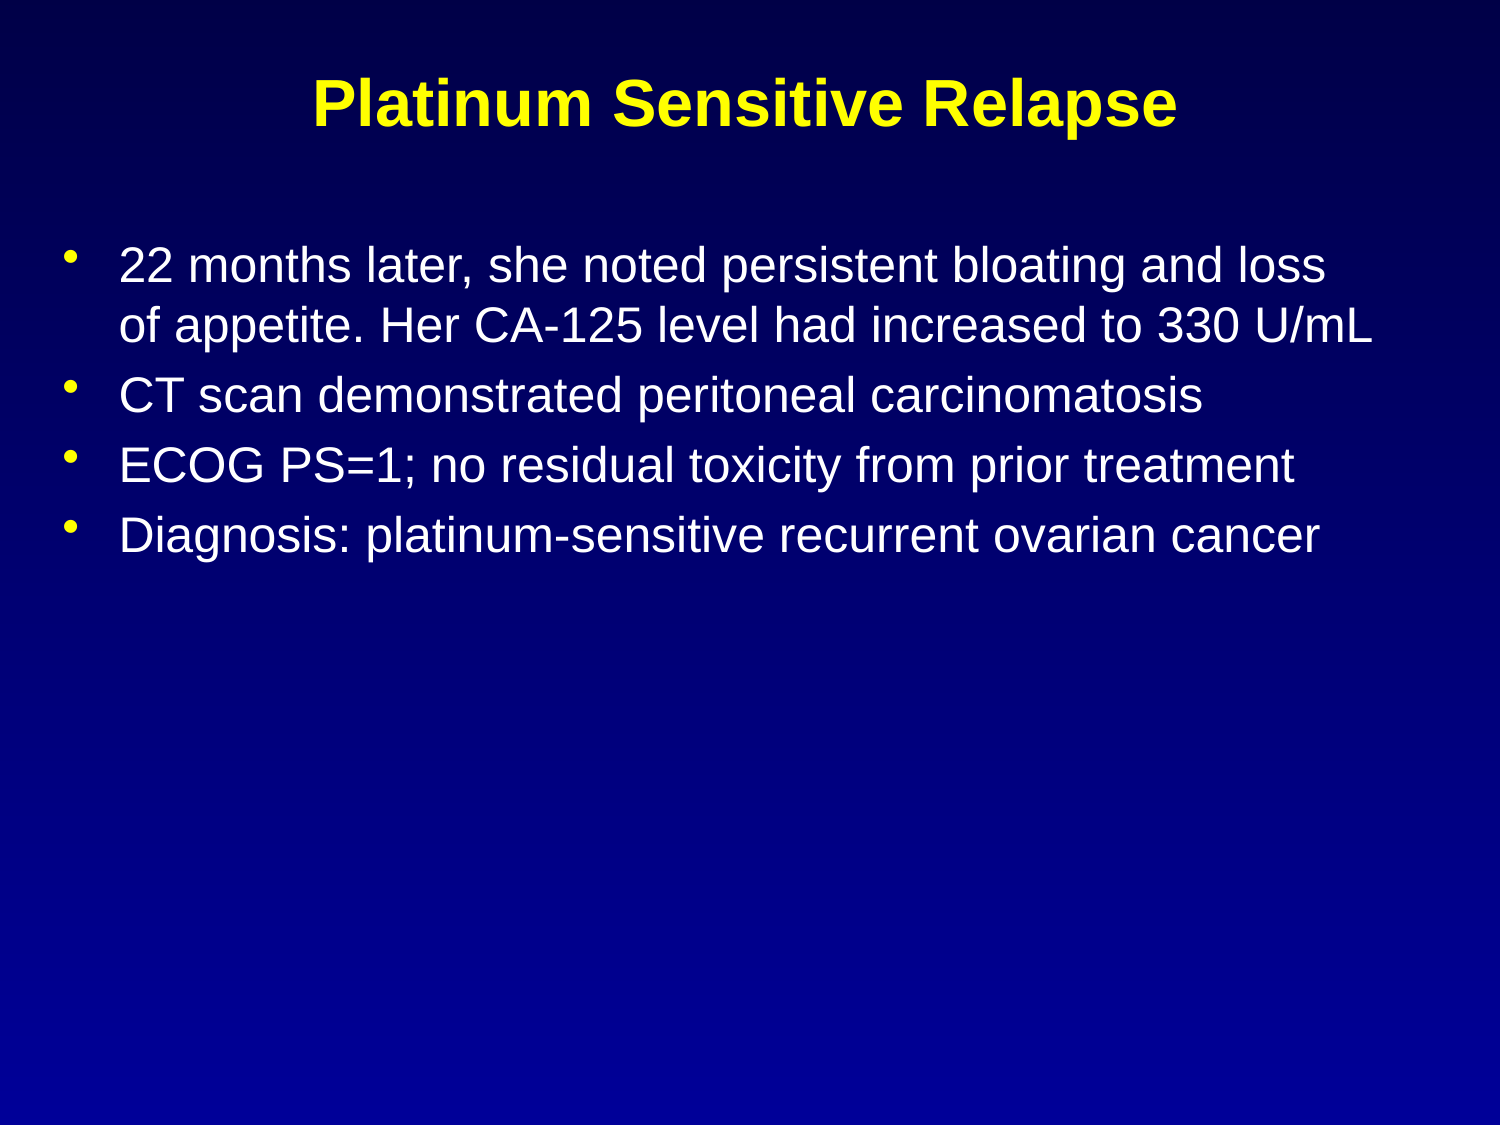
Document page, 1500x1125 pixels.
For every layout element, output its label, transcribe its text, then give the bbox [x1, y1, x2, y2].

title Platinum Sensitive Relapse [9, 6, 1482, 194]
list 22 months later, she noted persistent bloating and loss of appetite. Her CA-125 level had increased to 330 U/mL CT scan demonstrated peritoneal carcinomatosis ECOG PS=1; no residual toxicity from prior treatment Diagnosis: platinum-sensitive recurrent ovarian cancer [47, 224, 1398, 968]
